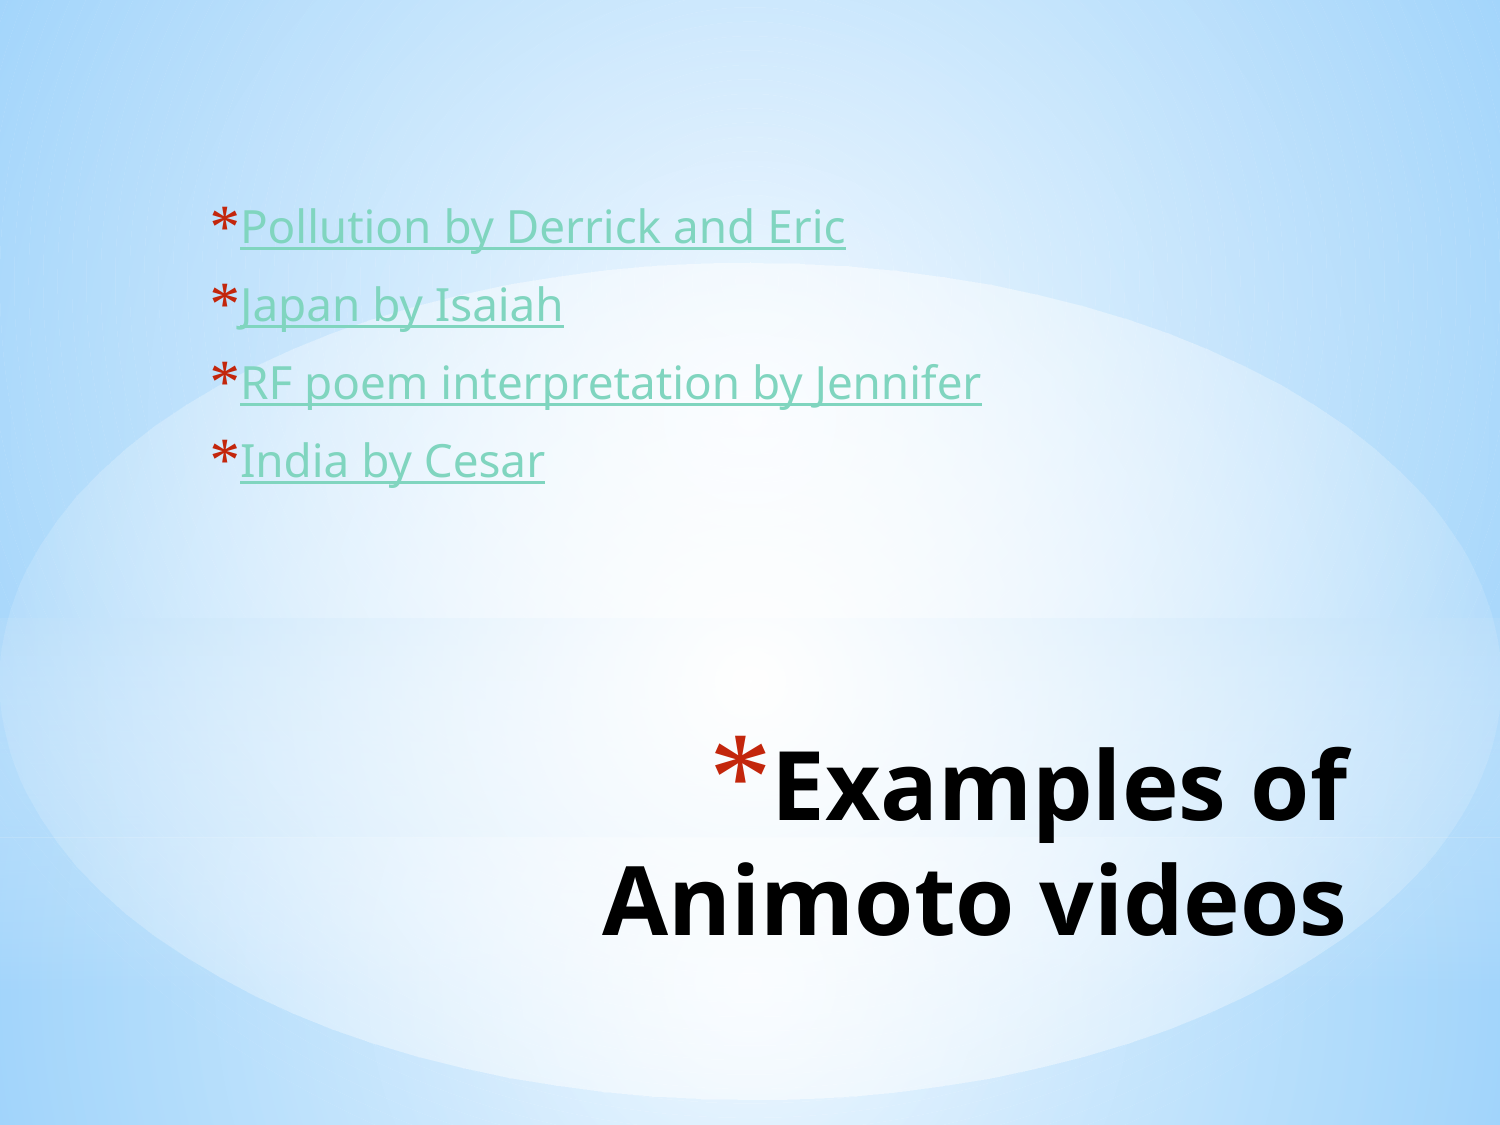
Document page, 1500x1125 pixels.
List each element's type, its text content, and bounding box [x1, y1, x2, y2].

title Examples of Animoto videos [294, 717, 1363, 905]
list Pollution by Derrick and Eric Japan by Isaiah RF poem interpretation by Jennifer India by Cesar [187, 120, 1238, 690]
